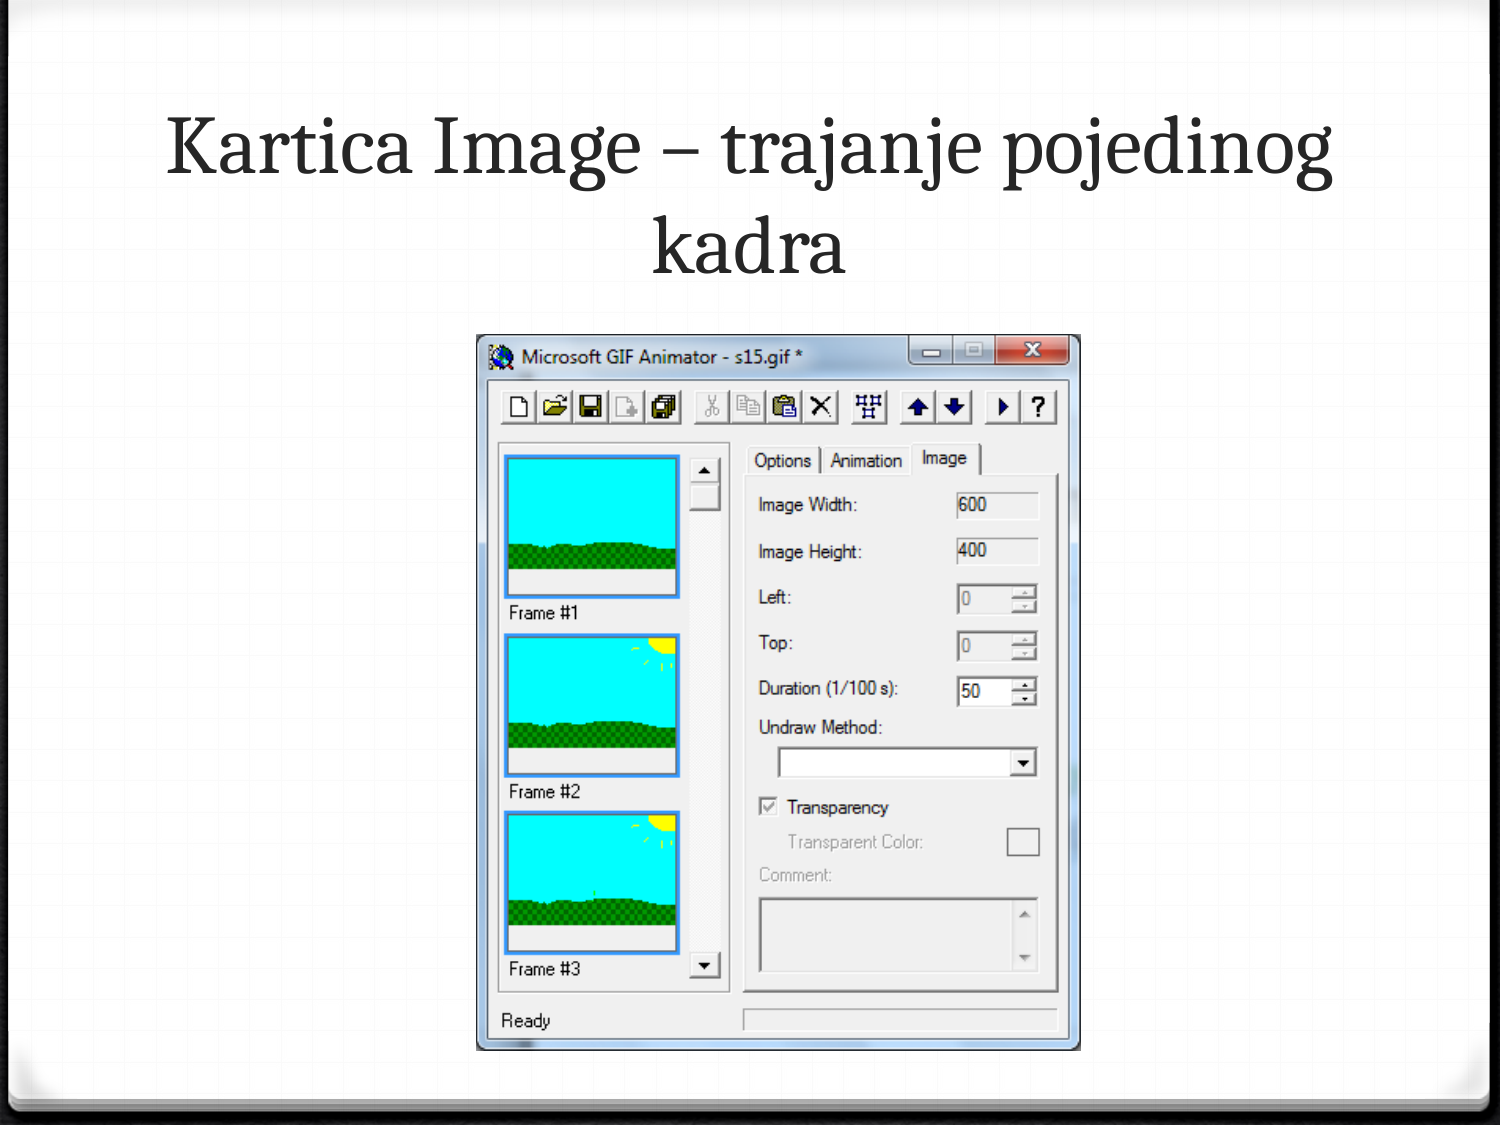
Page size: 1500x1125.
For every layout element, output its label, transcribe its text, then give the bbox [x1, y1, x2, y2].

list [476, 334, 1081, 1052]
title Kartica Image – trajanje pojedinog kadra [90, 71, 1410, 309]
picture [0, 0, 1500, 1125]
